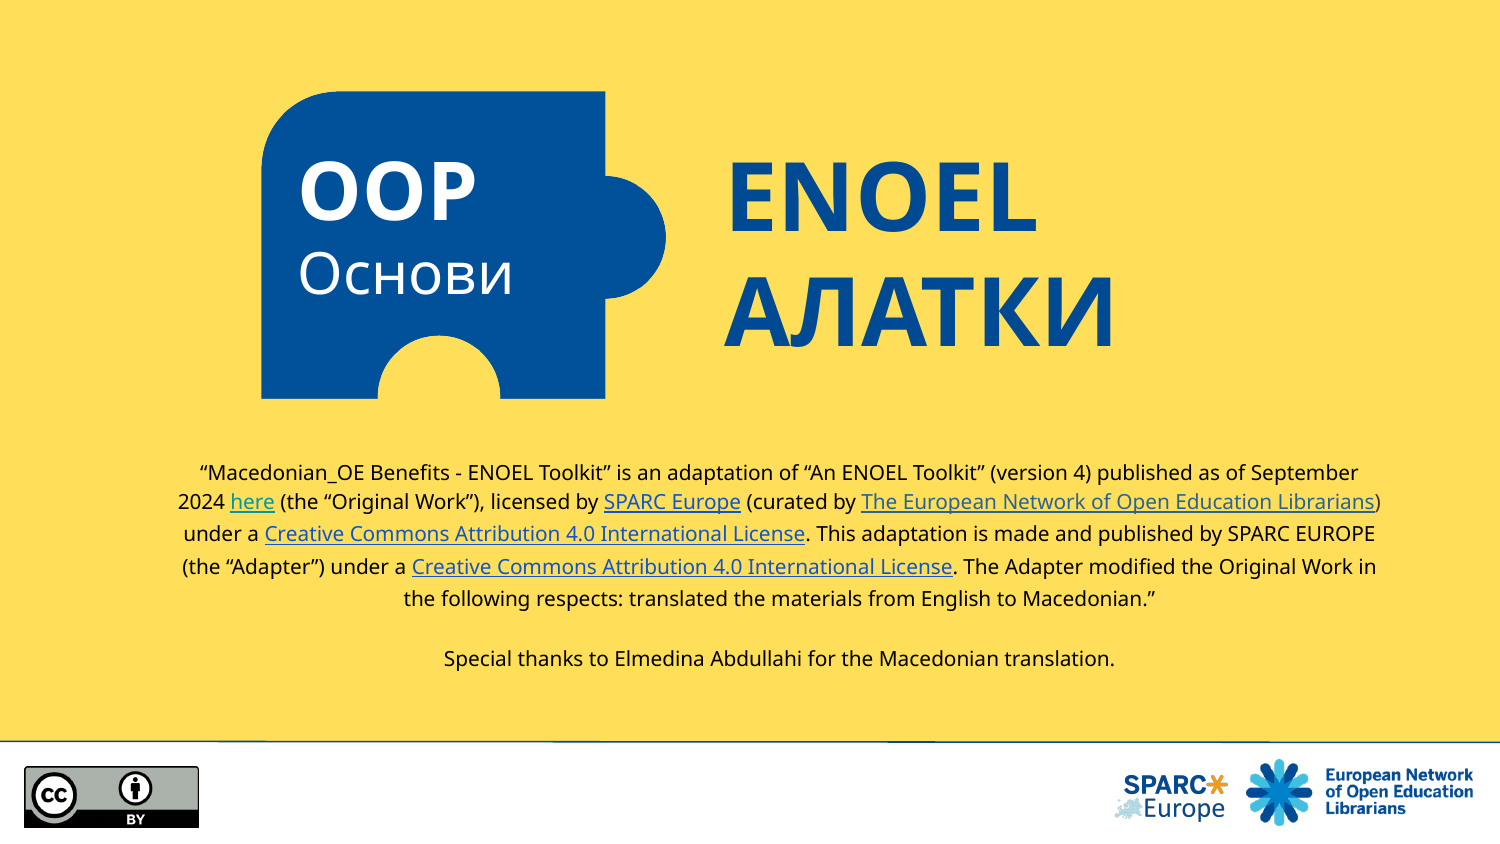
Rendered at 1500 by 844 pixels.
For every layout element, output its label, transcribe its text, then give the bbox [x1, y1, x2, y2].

picture [24, 765, 199, 828]
picture [1114, 757, 1232, 824]
text_box ООР Основи [671, 120, 899, 326]
picture [261, 91, 666, 399]
picture [1246, 759, 1473, 826]
text_box ЕNOEL АЛАТКИ [709, 120, 1360, 381]
text_box “Macedonian_OE Benefits - ENOEL Toolkit” is an adaptation of “An ENOEL Toolkit” (version 4) published as of September 2024 here (the “Original Work”), licensed by SPARC Europe (curated by The European Network of Open Education Librarians) under a Creative Commons Attribution 4.0 International License. This adaptation is made and published by SPARC EUROPE (the “Adapter”) under a Creative Commons Attribution 4.0 International License. The Adapter modified the Original Work in the following respects: translated the materials from English to Macedonian.” Special thanks to Elmedina Abdullahi for the Macedonian translation. [160, 440, 1399, 686]
text_box [0, 750, 1500, 844]
